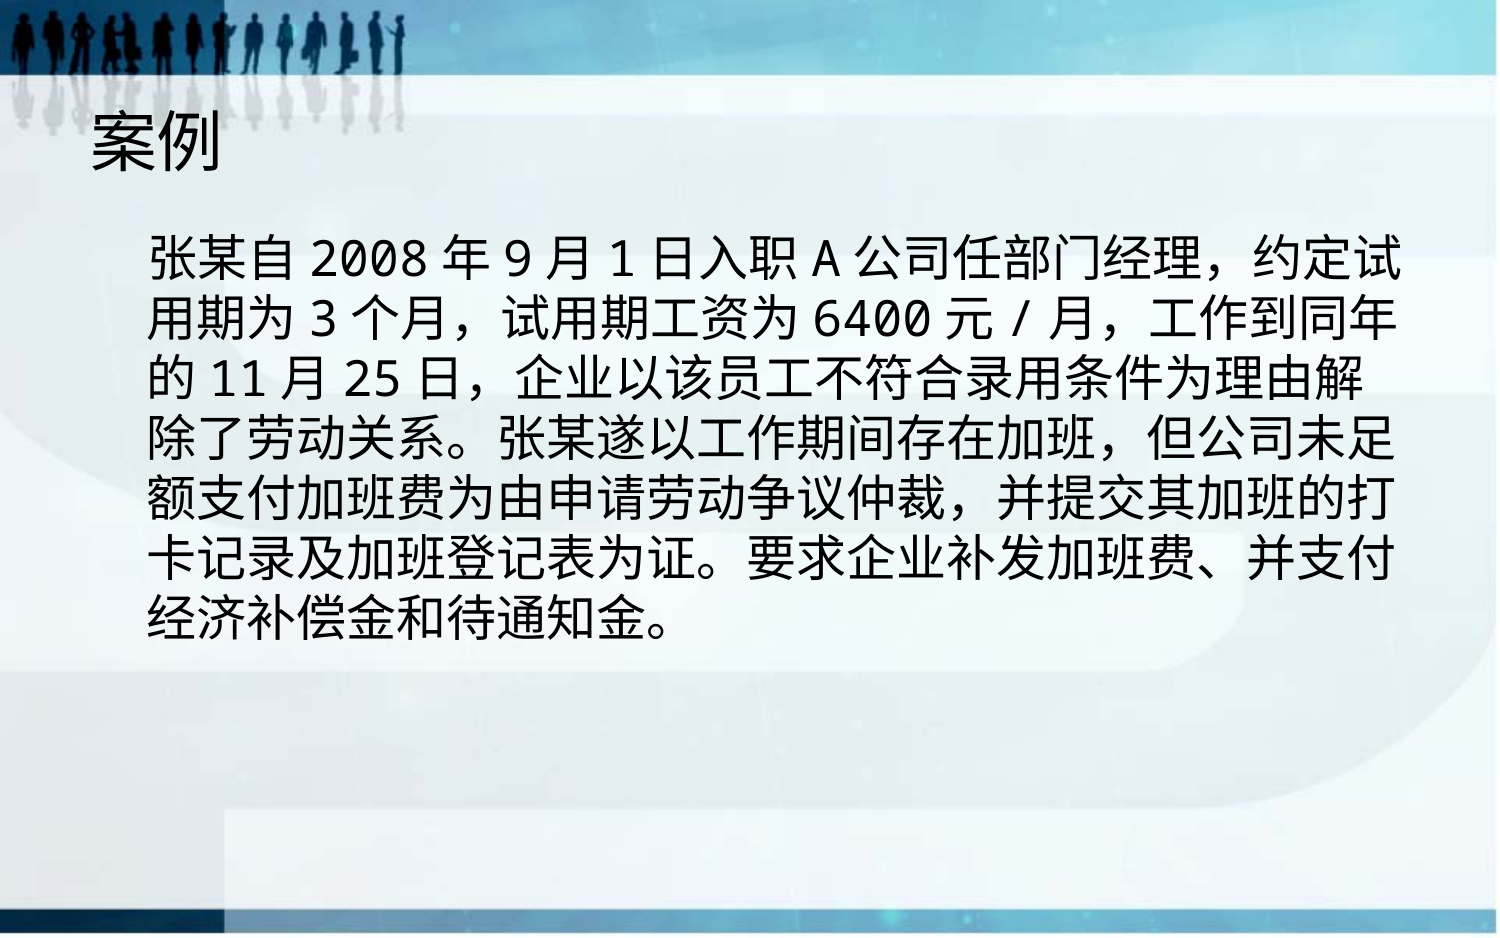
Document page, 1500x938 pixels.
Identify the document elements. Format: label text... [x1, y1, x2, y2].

list 张某自2008年9月1日入职A公司任部门经理，约定试用期为3个月，试用期工资为6400元/月，工作到同年的11月25日，企业以该员工不符合录用条件为理由解除了劳动关系。张某遂以工作期间存在加班，但公司未足额支付加班费为由申请劳动争议仲裁，并提交其加班的打卡记录及加班登记表为证。要求企业补发加班费、并支付经济补偿金和待通知金。 [74, 218, 1426, 838]
picture [0, 0, 1500, 938]
title 案例 [74, 70, 1426, 210]
